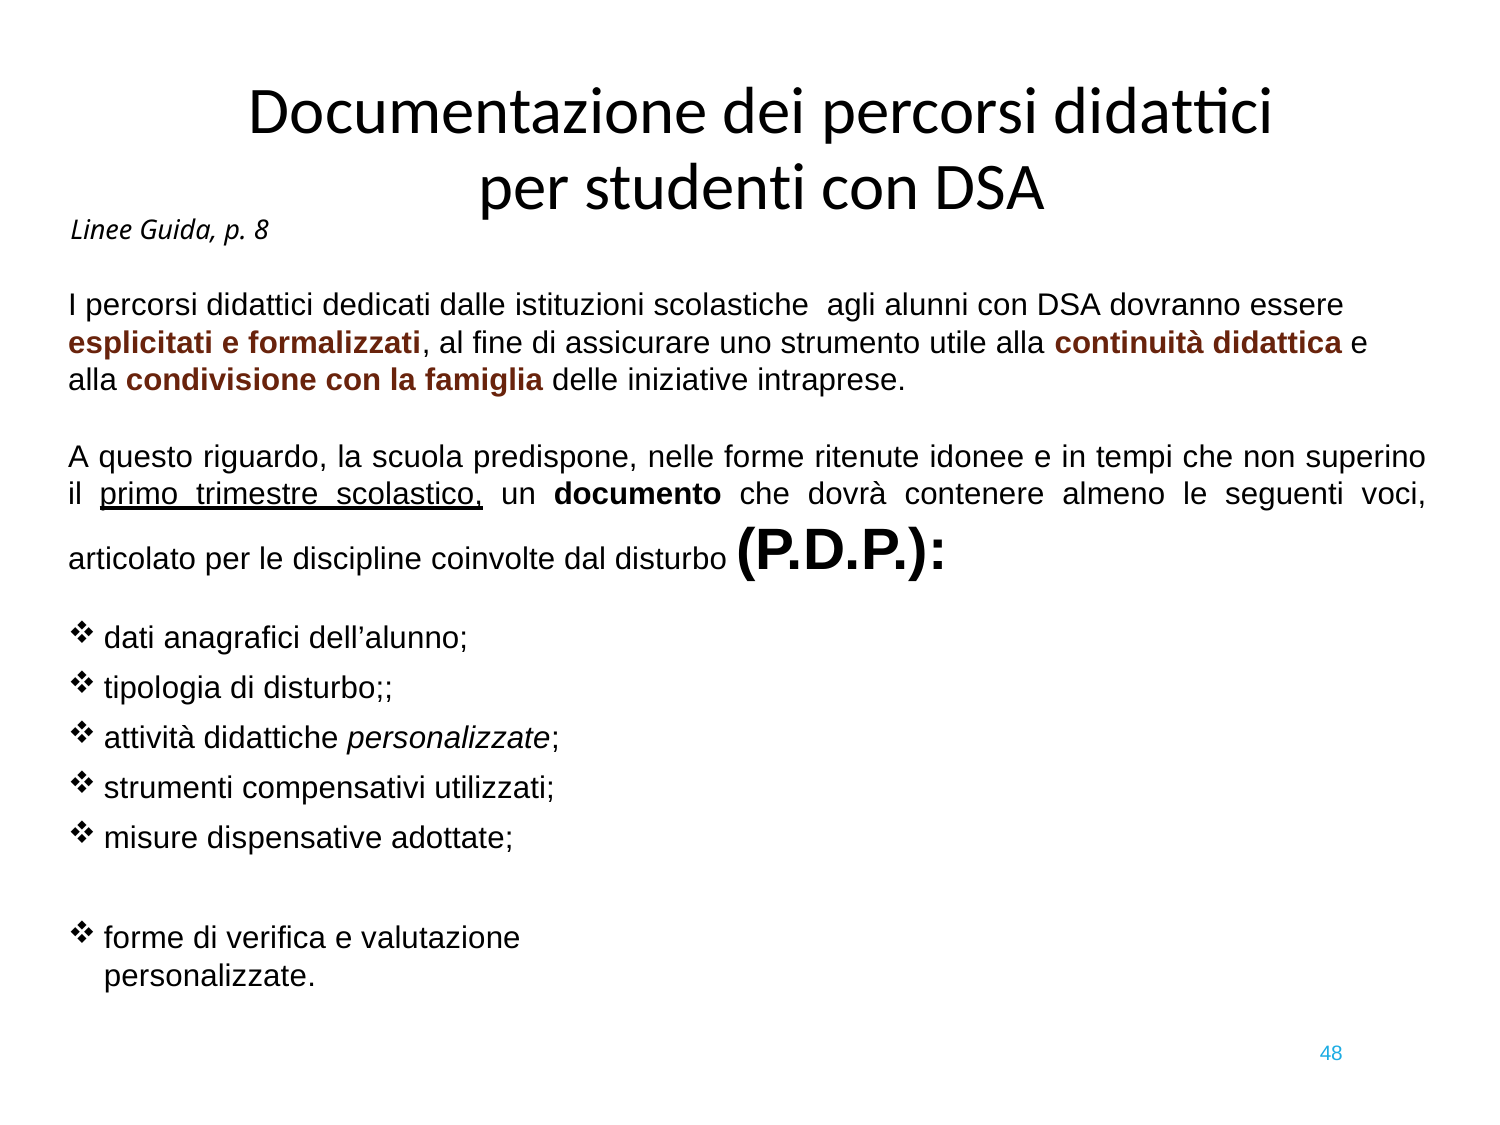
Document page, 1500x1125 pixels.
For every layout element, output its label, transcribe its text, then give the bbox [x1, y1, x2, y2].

text_box Linee Guida, p. 8 I percorsi didattici dedicati dalle istituzioni scolastiche agli alunni con DSA dovranno essere esplicitati e formalizzati, al fine di assicurare uno strumento utile alla continuità didattica e alla condivisione con la famiglia delle iniziative intraprese. A questo riguardo, la scuola predispone, nelle forme ritenute idonee e in tempi che non superino il primo trimestre scolastico, un documento che dovrà contenere almeno le seguenti voci, articolato per le discipline coinvolte dal disturbo (P.D.P.): [65, 212, 1428, 581]
title Documentazione dei percorsi didattici per studenti con DSA [75, 36, 1425, 212]
text_box [29, 29, 1470, 1095]
text_box forme di verifica e valutazione personalizzate. [66, 917, 740, 993]
text_box dati anagrafici dell’alunno; tipologia di disturbo;; attività didattiche personalizzate; strumenti compensativi utilizzati; misure dispensative adottate; [66, 617, 569, 855]
text_box 48 [1317, 1040, 1345, 1065]
